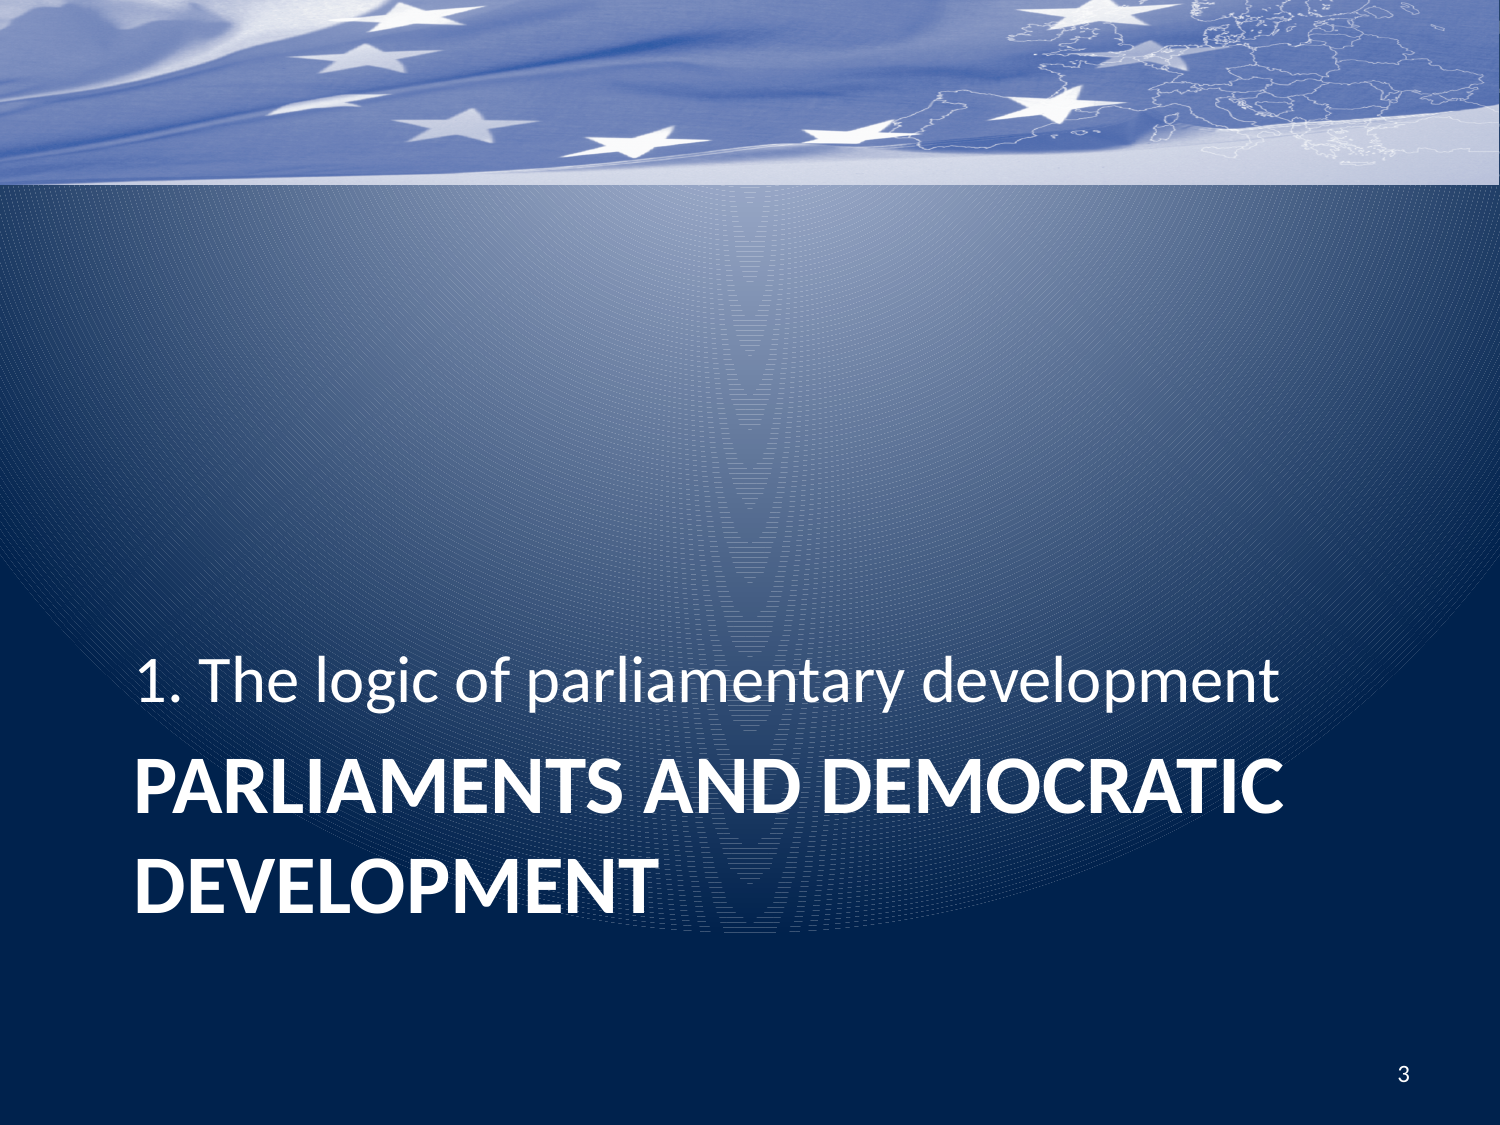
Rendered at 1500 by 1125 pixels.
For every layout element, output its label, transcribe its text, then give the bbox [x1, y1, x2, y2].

picture [0, 0, 1499, 185]
slide_number 3 [1074, 1042, 1425, 1103]
list 1. The logic of parliamentary development [118, 476, 1394, 723]
title Parliaments and democratic develoPment [118, 723, 1394, 947]
